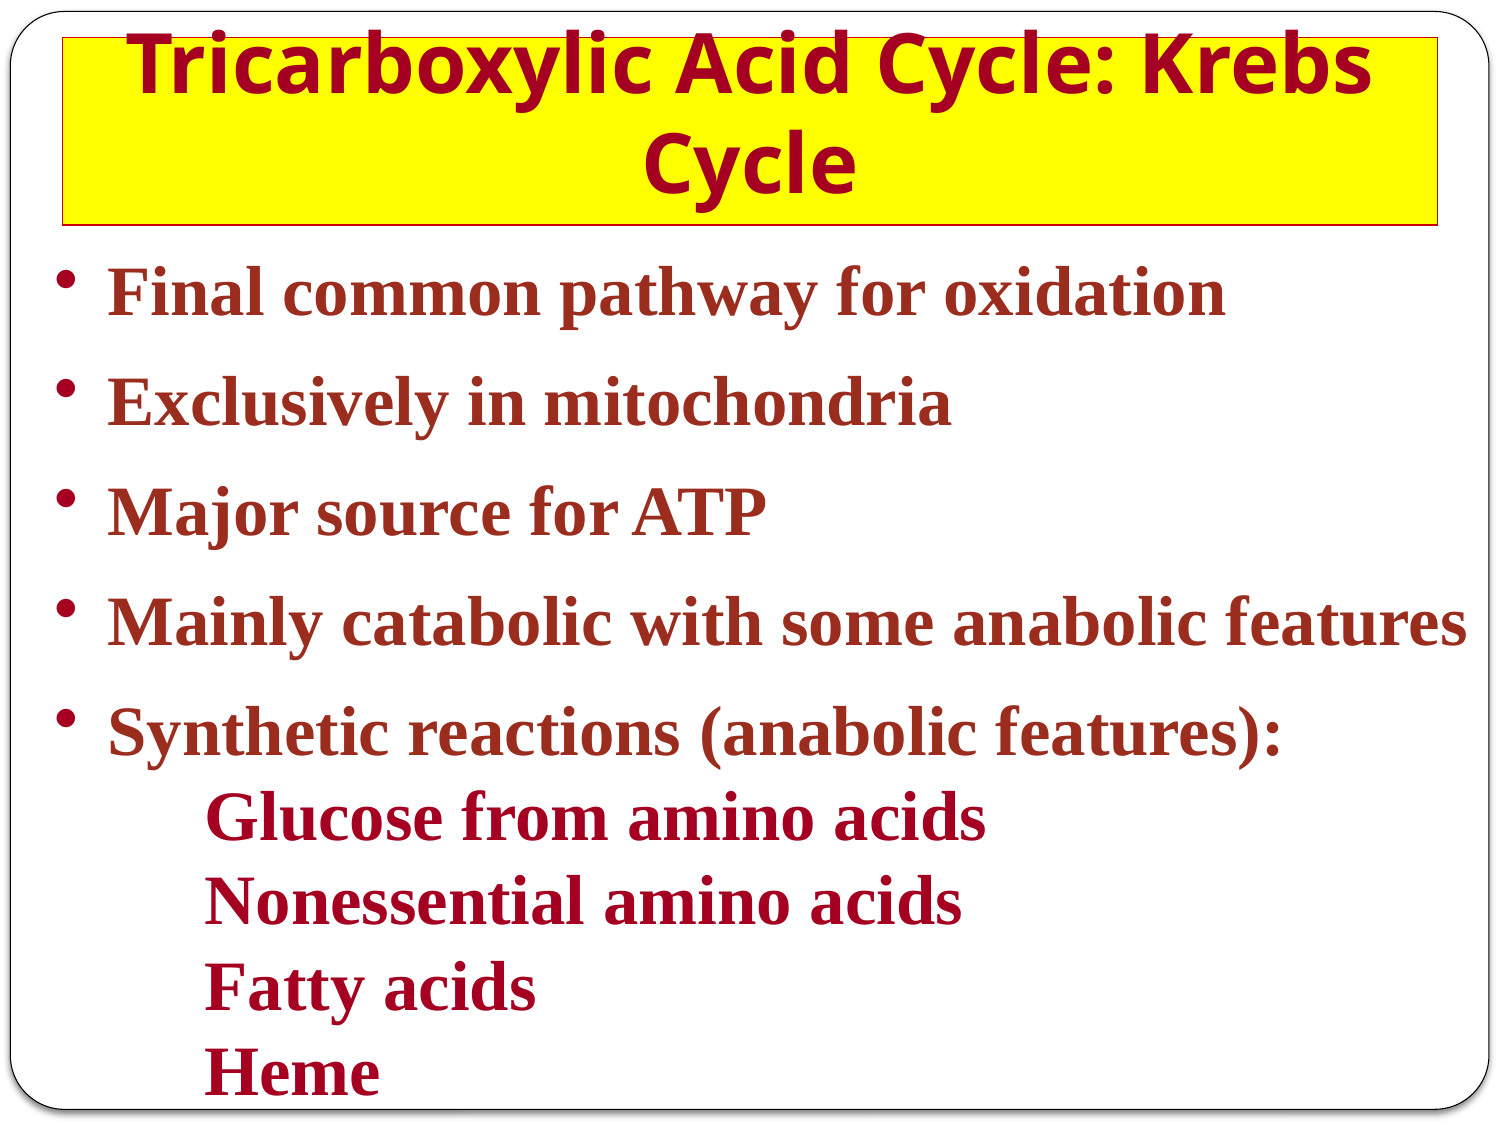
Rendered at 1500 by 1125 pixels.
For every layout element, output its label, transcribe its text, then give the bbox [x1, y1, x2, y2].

title Tricarboxylic Acid Cycle: Krebs Cycle [62, 37, 1438, 226]
text_box Final common pathway for oxidation Exclusively in mitochondria Major source for ATP Mainly catabolic with some anabolic features Synthetic reactions (anabolic features): Glucose from amino acids Nonessential amino acids Fatty acids Heme [39, 237, 1485, 1117]
